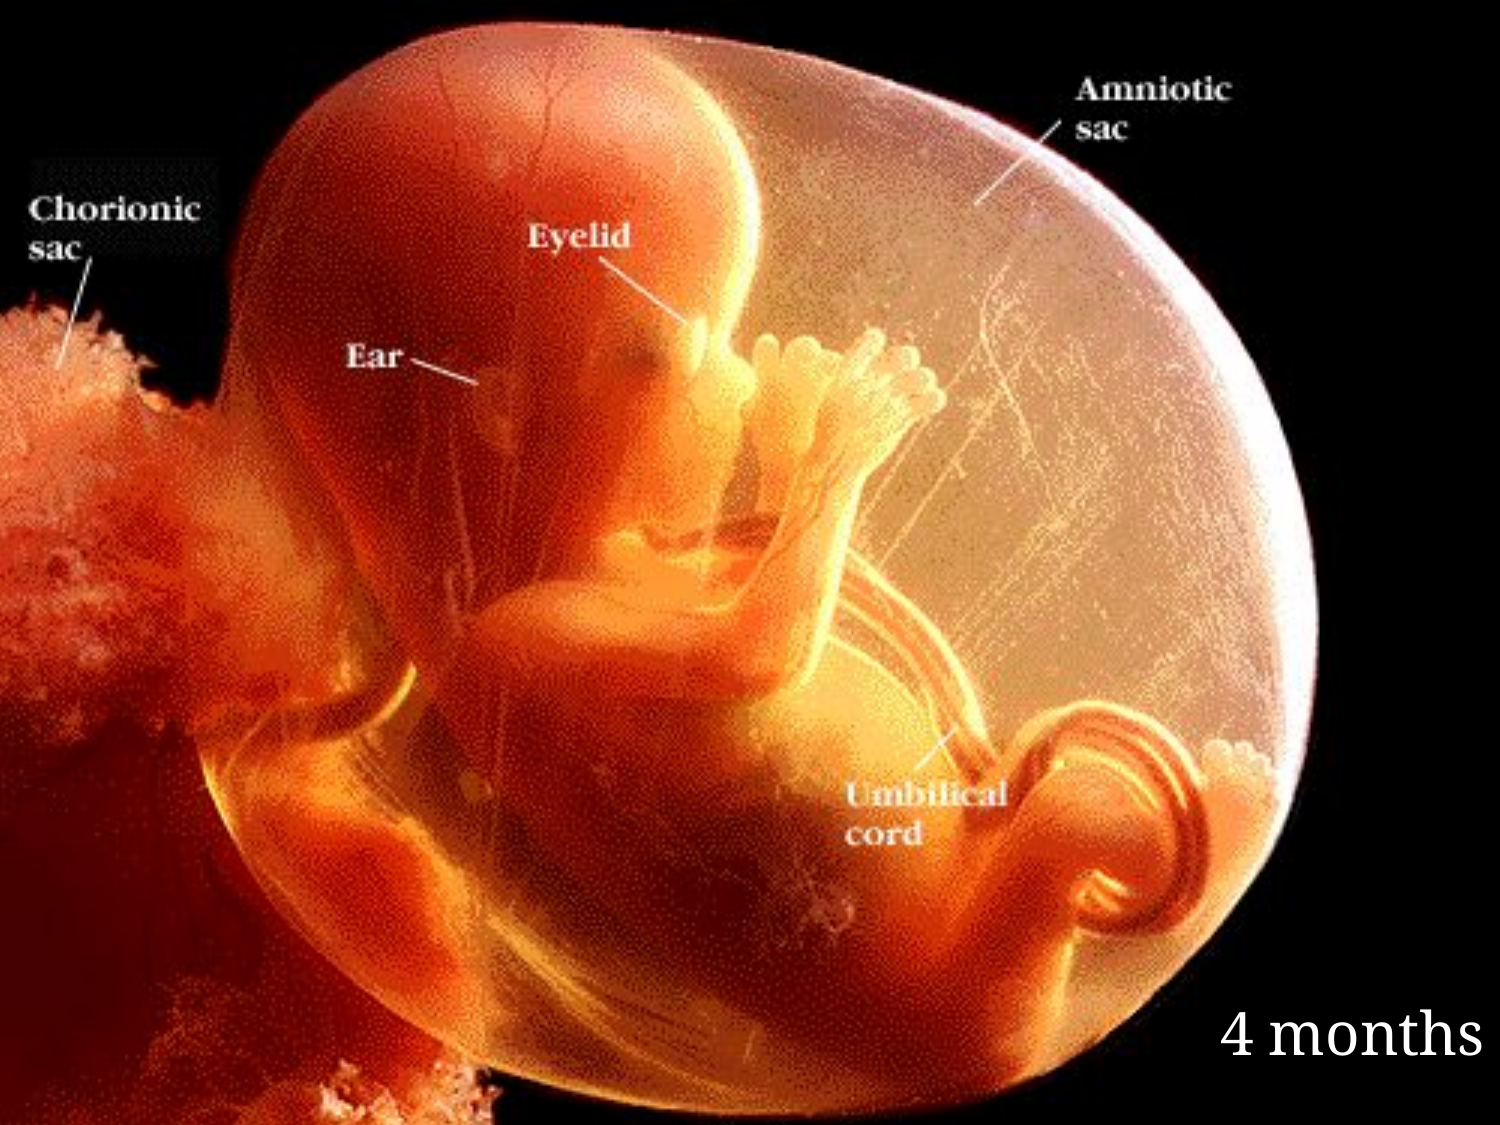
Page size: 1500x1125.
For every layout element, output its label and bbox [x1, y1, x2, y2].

list [0, 0, 1500, 1125]
